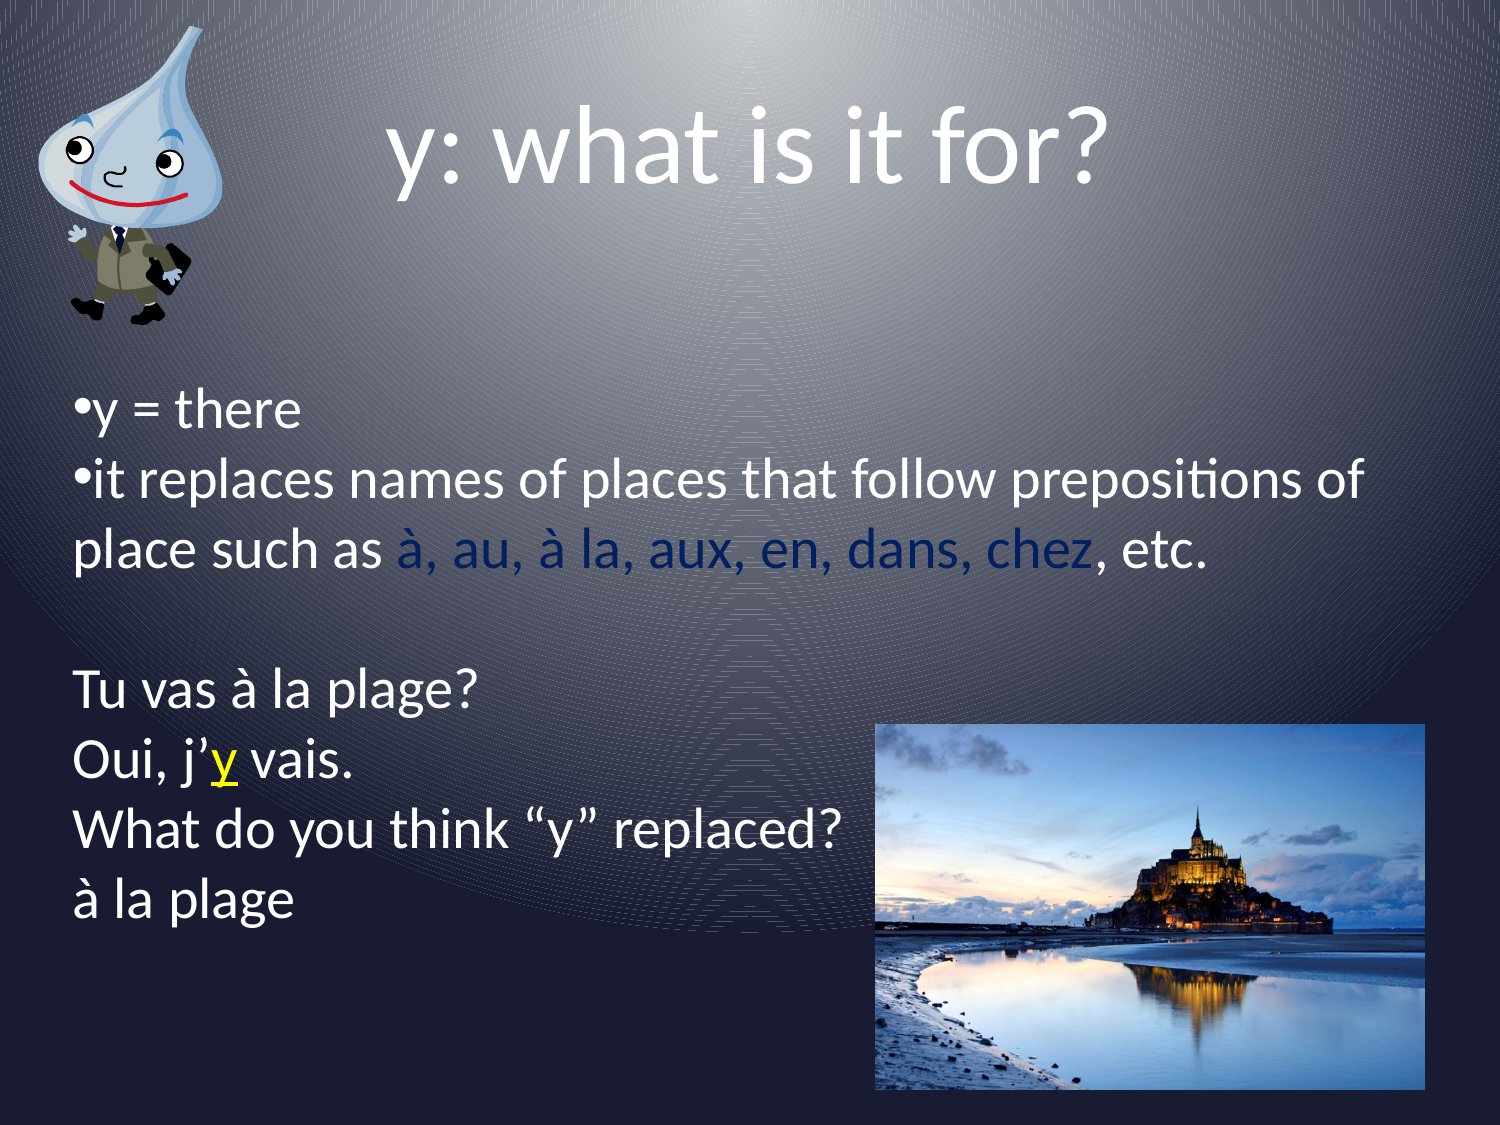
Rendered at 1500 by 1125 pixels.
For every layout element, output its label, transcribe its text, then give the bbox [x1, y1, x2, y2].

title y: what is it for? [227, 45, 1425, 233]
text_box y = there it replaces names of places that follow prepositions of place such as à, au, à la, aux, en, dans, chez, etc. Tu vas à la plage? Oui, j’y vais. What do you think “y” replaced? à la plage [57, 362, 1381, 1008]
picture [874, 724, 1426, 1091]
picture [37, 24, 224, 327]
